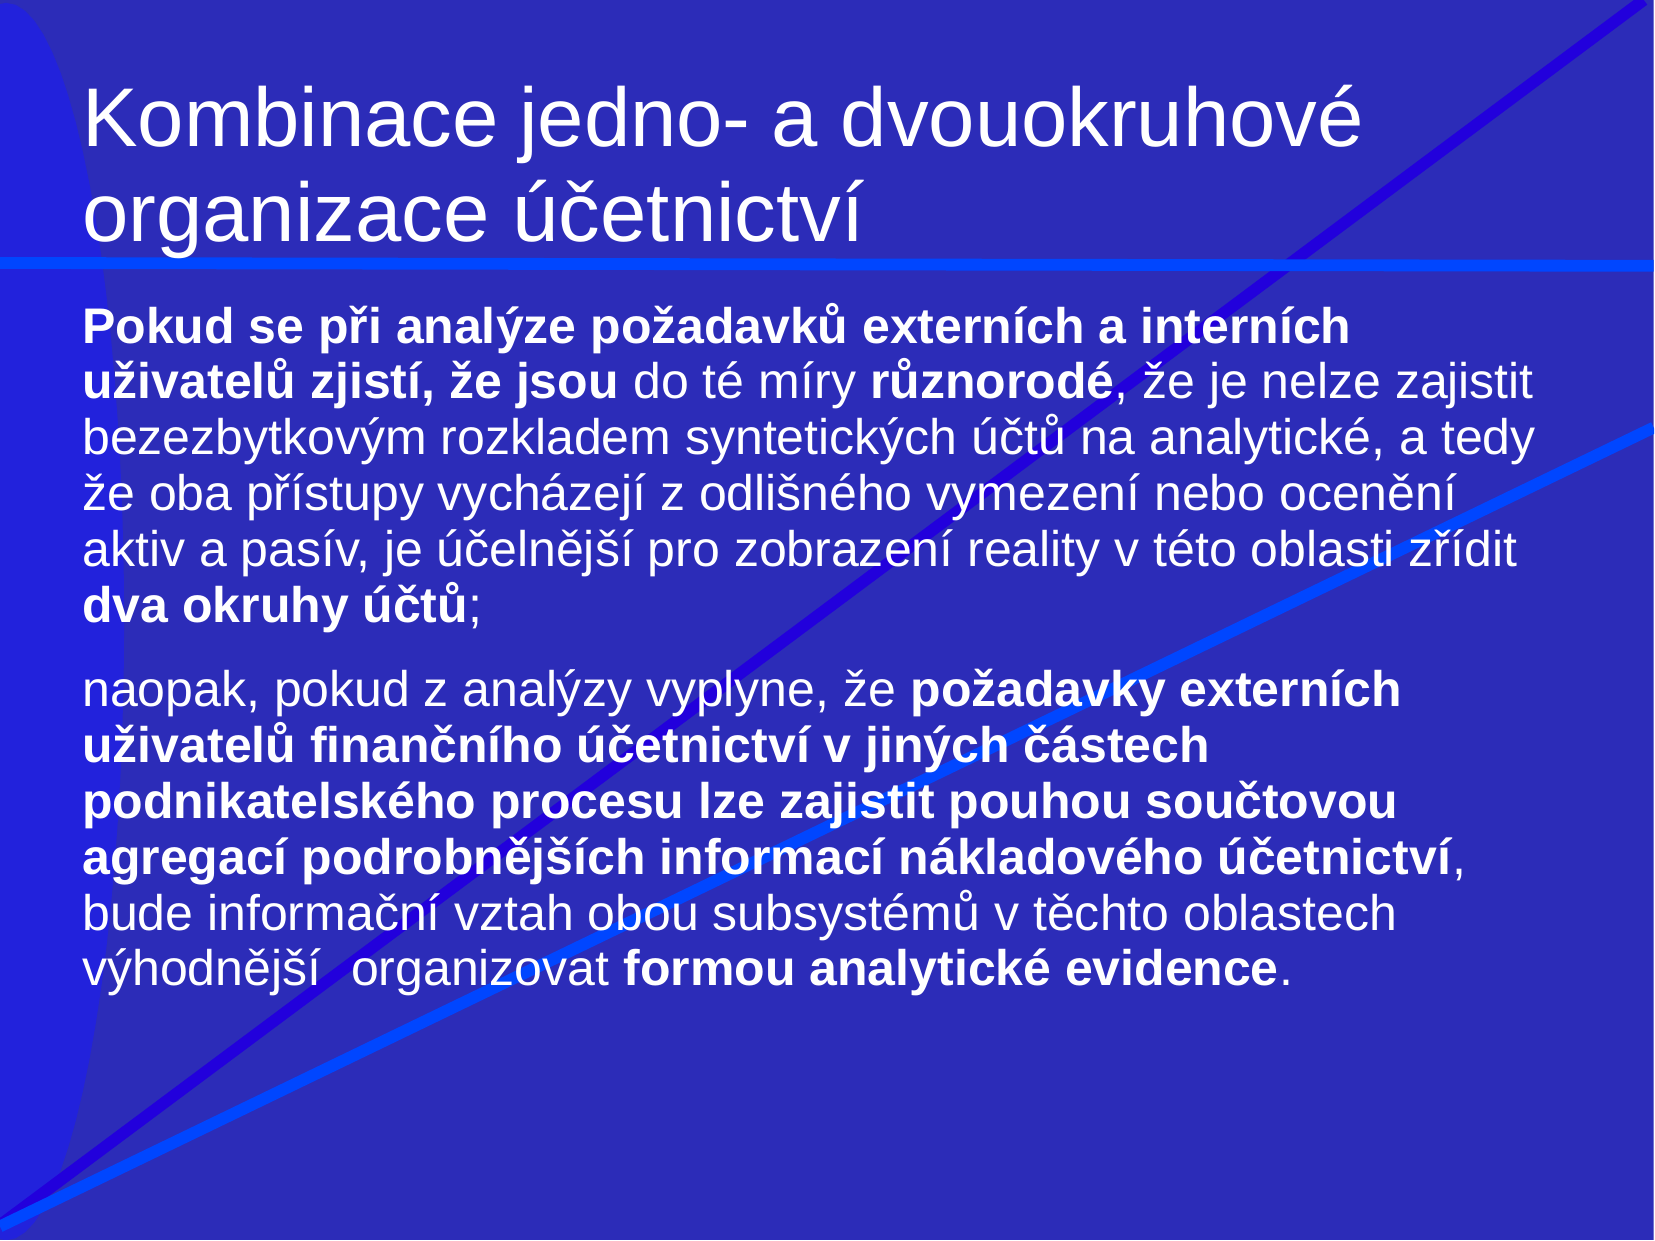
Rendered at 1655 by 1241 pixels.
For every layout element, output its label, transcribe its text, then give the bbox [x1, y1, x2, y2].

text_box Pokud se při analýze požadavků externích a interních uživatelů zjistí, že jsou do té míry různorodé, že je nelze zajistit bezezbytkovým rozkladem syntetických účtů na analytické, a tedy že oba přístupy vycházejí z odlišného vymezení nebo ocenění aktiv a pasív, je účelnější pro zobrazení reality v této oblasti zřídit dva okruhy účtů; naopak, pokud z analýzy vyplyne, že požadavky externích uživatelů finančního účetnictví v jiných částech podnikatelského procesu lze zajistit pouhou součtovou agregací podrobnějších informací nákladového účetnictví, bude informační vztah obou subsystémů v těchto oblastech výhodnější organizovat formou analytické evidence. [80, 298, 1539, 997]
title Kombinace jedno- a dvouokruhové organizace účetnictví [80, 66, 1574, 274]
